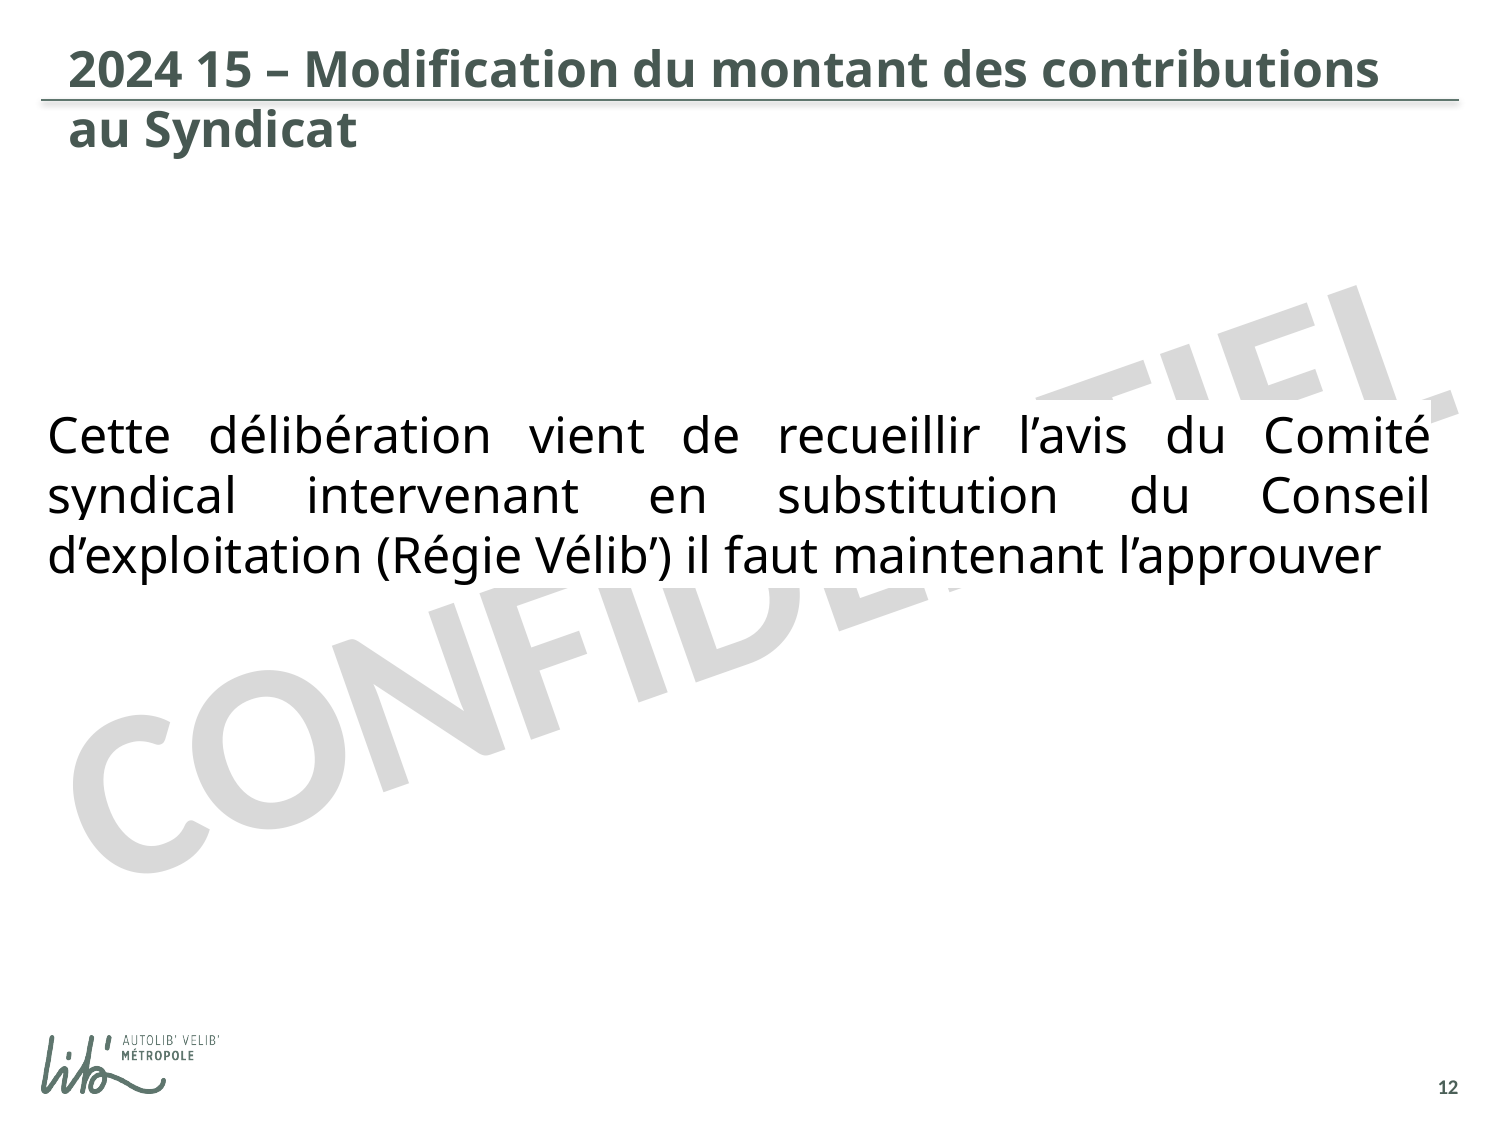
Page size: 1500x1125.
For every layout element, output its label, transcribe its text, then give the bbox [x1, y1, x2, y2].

picture [41, 1035, 219, 1094]
text_box Cette délibération vient de recueillir l’avis du Comité syndical intervenant en substitution du Conseil d’exploitation (Régie Vélib’) il faut maintenant l’approuver [33, 396, 1447, 592]
text_box 2024 15 – Modification du montant des contributions au Syndicat [53, 30, 1447, 166]
